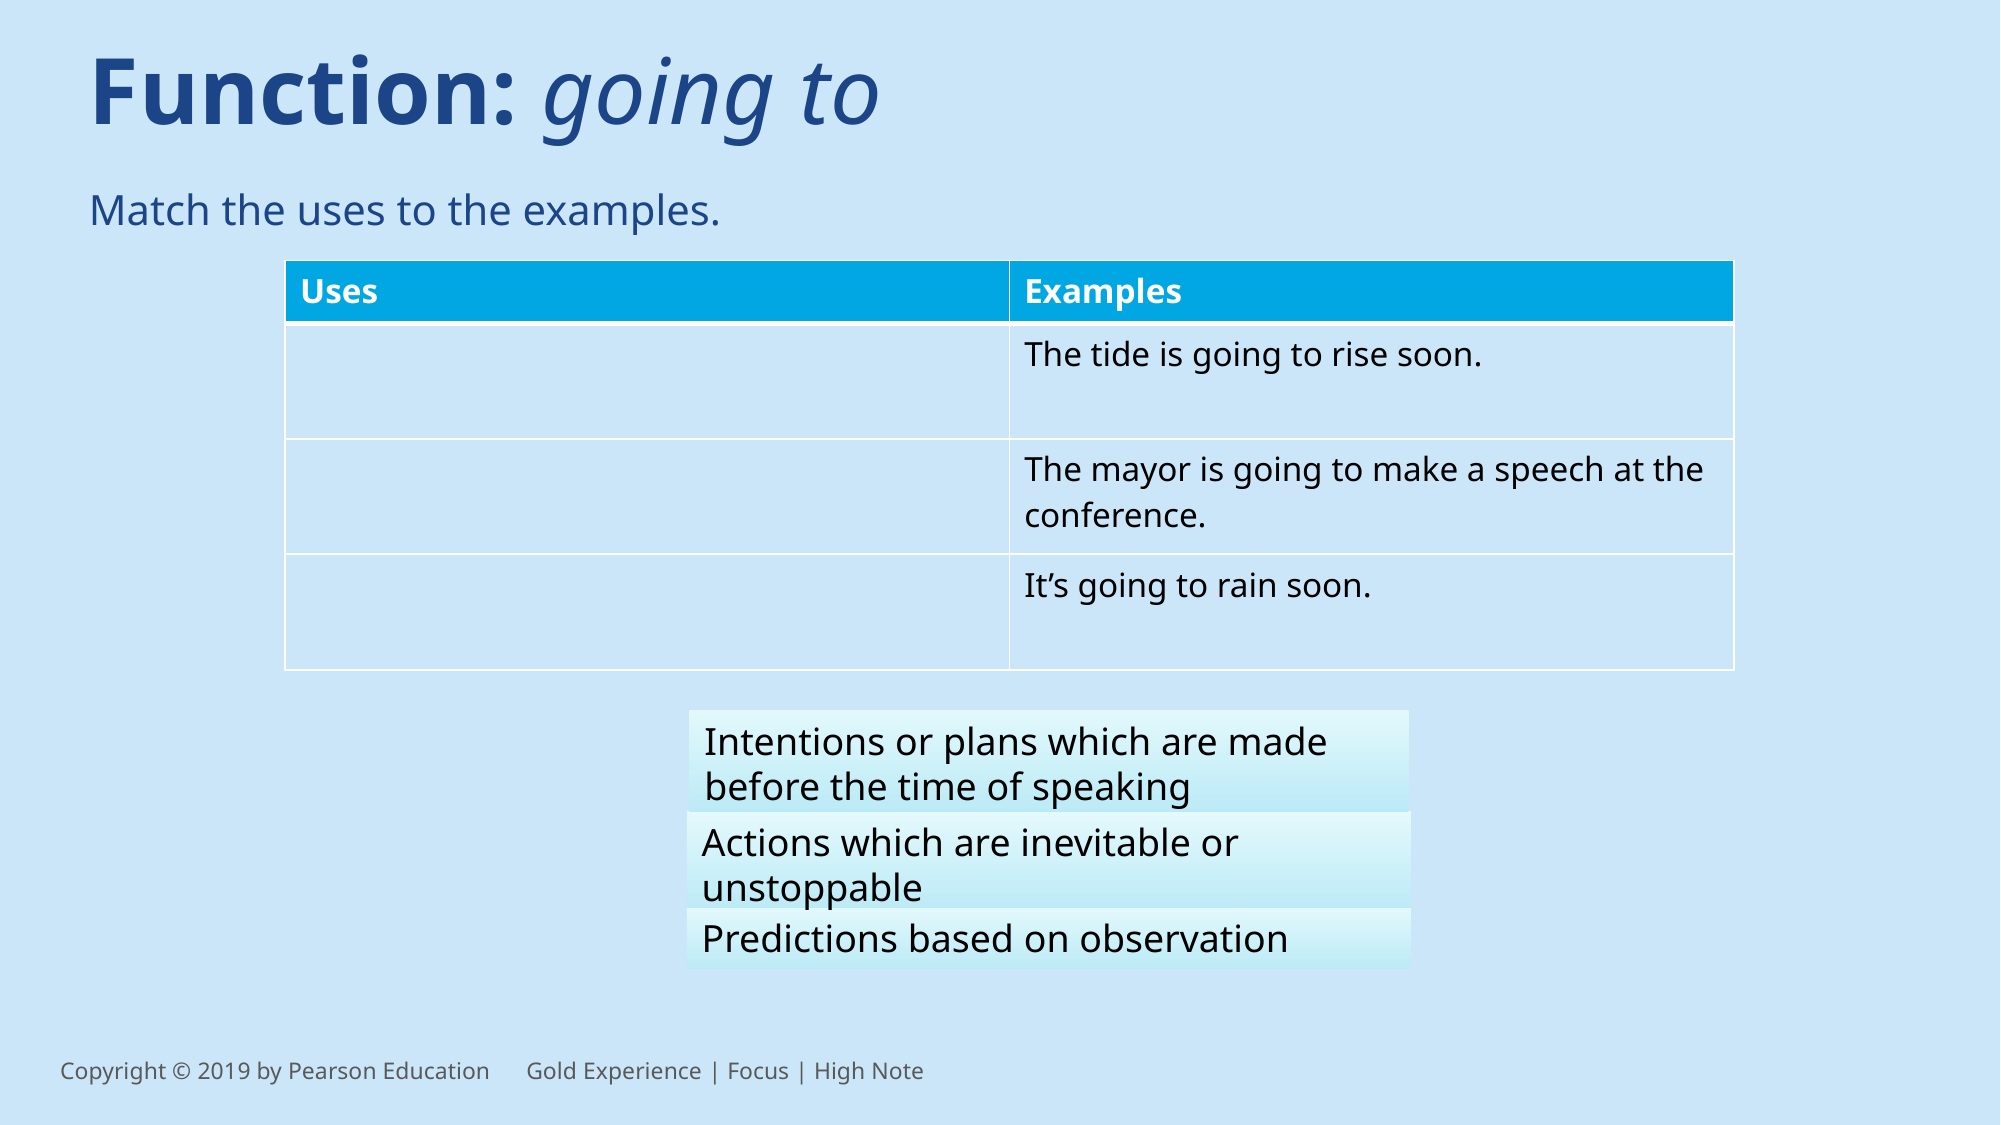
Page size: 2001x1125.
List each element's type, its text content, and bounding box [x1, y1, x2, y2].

footer Copyright © 2019 by Pearson Education Gold Experience | Focus | High Note [45, 1040, 1084, 1101]
table_header Uses [286, 261, 1009, 321]
table_header Examples [1010, 261, 1733, 321]
text_box Match the uses to the examples. [73, 181, 1795, 249]
text_box Actions which are inevitable or unstoppable [686, 811, 1411, 908]
table_cell The mayor is going to make a speech at the conference. [1010, 440, 1733, 553]
table_cell [286, 555, 1009, 669]
text_box Predictions based on observation [686, 908, 1411, 969]
text_box Function: going to [73, 37, 1716, 170]
text_box Intentions or plans which are made before the time of speaking [689, 710, 1409, 812]
table_cell The tide is going to rise soon. [1010, 326, 1733, 438]
table_cell [286, 326, 1009, 438]
table_cell It’s going to rain soon. [1010, 555, 1733, 669]
table_cell [286, 440, 1009, 553]
